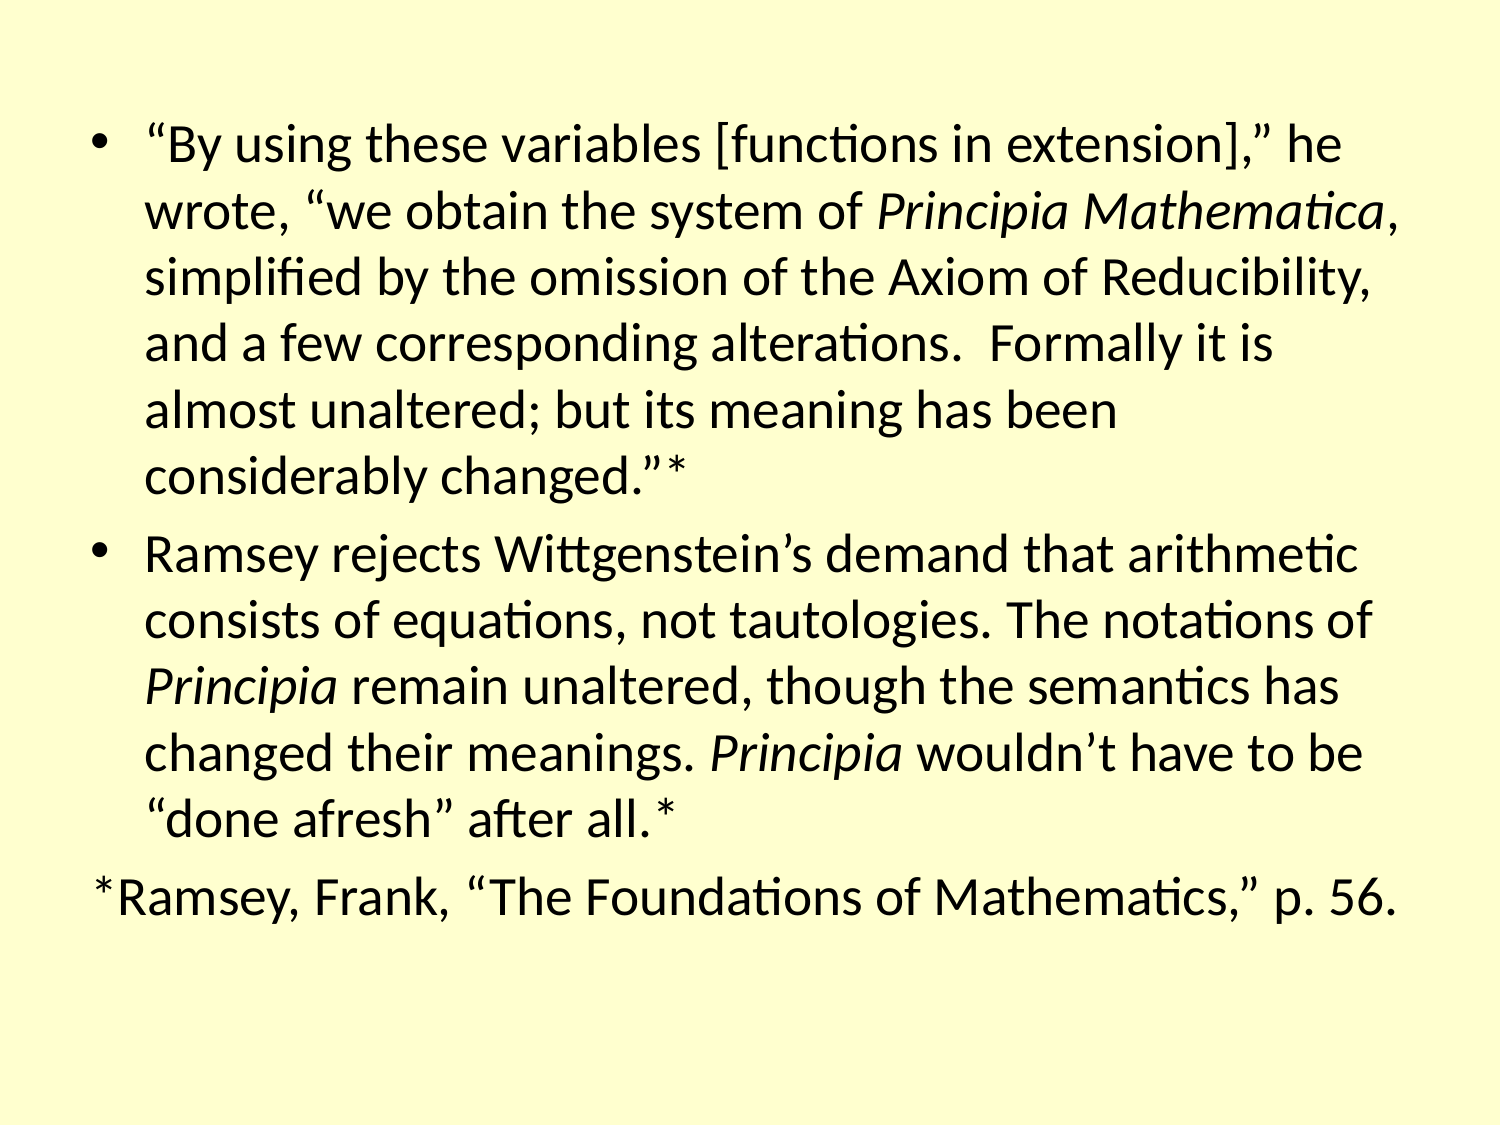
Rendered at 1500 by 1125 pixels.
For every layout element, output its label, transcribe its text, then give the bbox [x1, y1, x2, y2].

list “By using these variables [functions in extension],” he wrote, “we obtain the system of Principia Mathematica, simplified by the omission of the Axiom of Reducibility, and a few corresponding alterations. Formally it is almost unaltered; but its meaning has been considerably changed.”* Ramsey rejects Wittgenstein’s demand that arithmetic consists of equations, not tautologies. The notations of Principia remain unaltered, though the semantics has changed their meanings. Principia wouldn’t have to be “done afresh” after all.* *Ramsey, Frank, “The Foundations of Mathematics,” p. 56. [75, 99, 1425, 1005]
